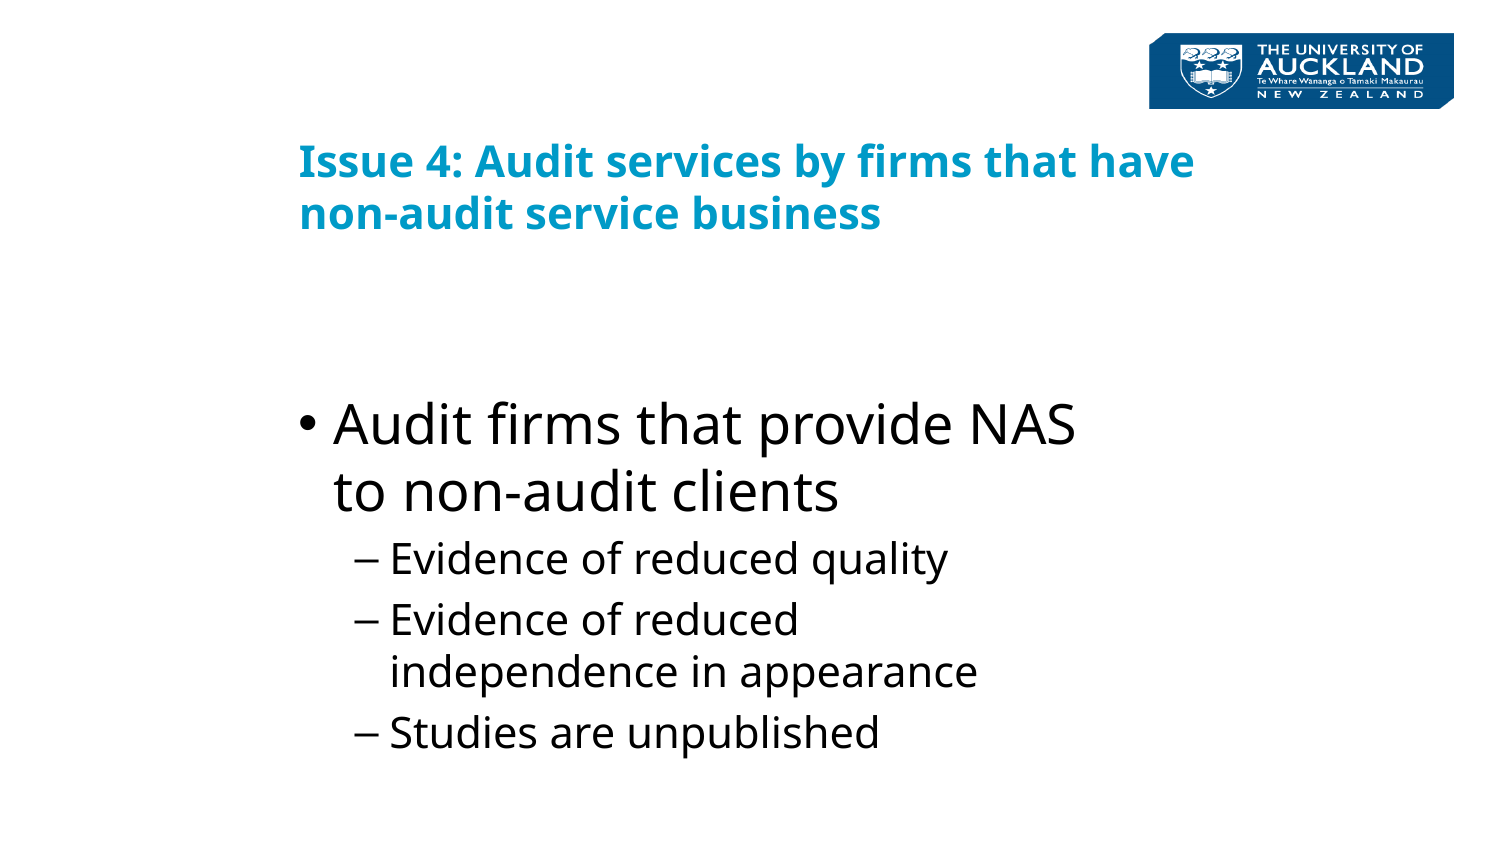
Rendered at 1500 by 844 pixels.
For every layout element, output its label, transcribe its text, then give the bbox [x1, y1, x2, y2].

list Audit firms that provide NAS to non-audit clients Evidence of reduced quality Evidence of reduced independence in appearance Studies are unpublished [284, 381, 1113, 769]
picture [1149, 33, 1454, 109]
title Issue 4: Audit services by firms that have non-audit service business [284, 125, 1259, 246]
